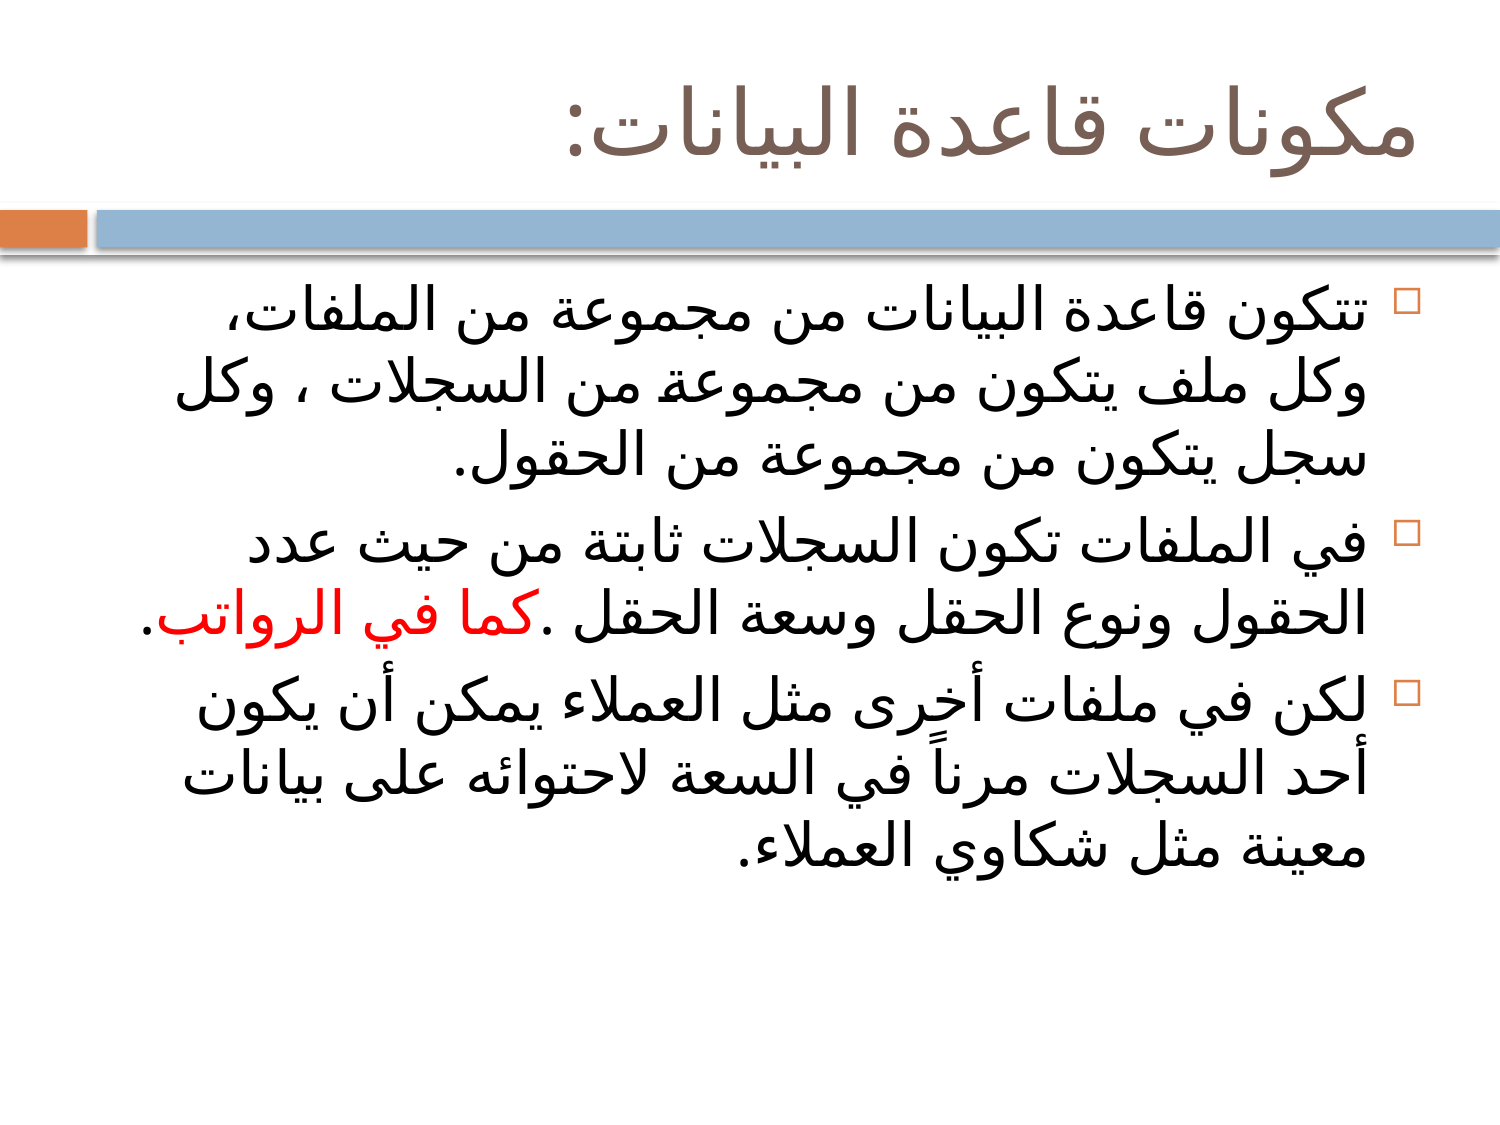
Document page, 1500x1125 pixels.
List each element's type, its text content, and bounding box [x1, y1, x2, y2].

title مكونات قاعدة البيانات: [100, 37, 1438, 200]
list تتكون قاعدة البيانات من مجموعة من الملفات، وكل ملف يتكون من مجموعة من السجلات ، وكل سجل يتكون من مجموعة من الحقول. في الملفات تكون السجلات ثابتة من حيث عدد الحقول ونوع الحقل وسعة الحقل .كما في الرواتب. لكن في ملفات أخرى مثل العملاء يمكن أن يكون أحد السجلات مرناً في السعة لاحتوائه على بيانات معينة مثل شكاوي العملاء. [100, 262, 1438, 1000]
